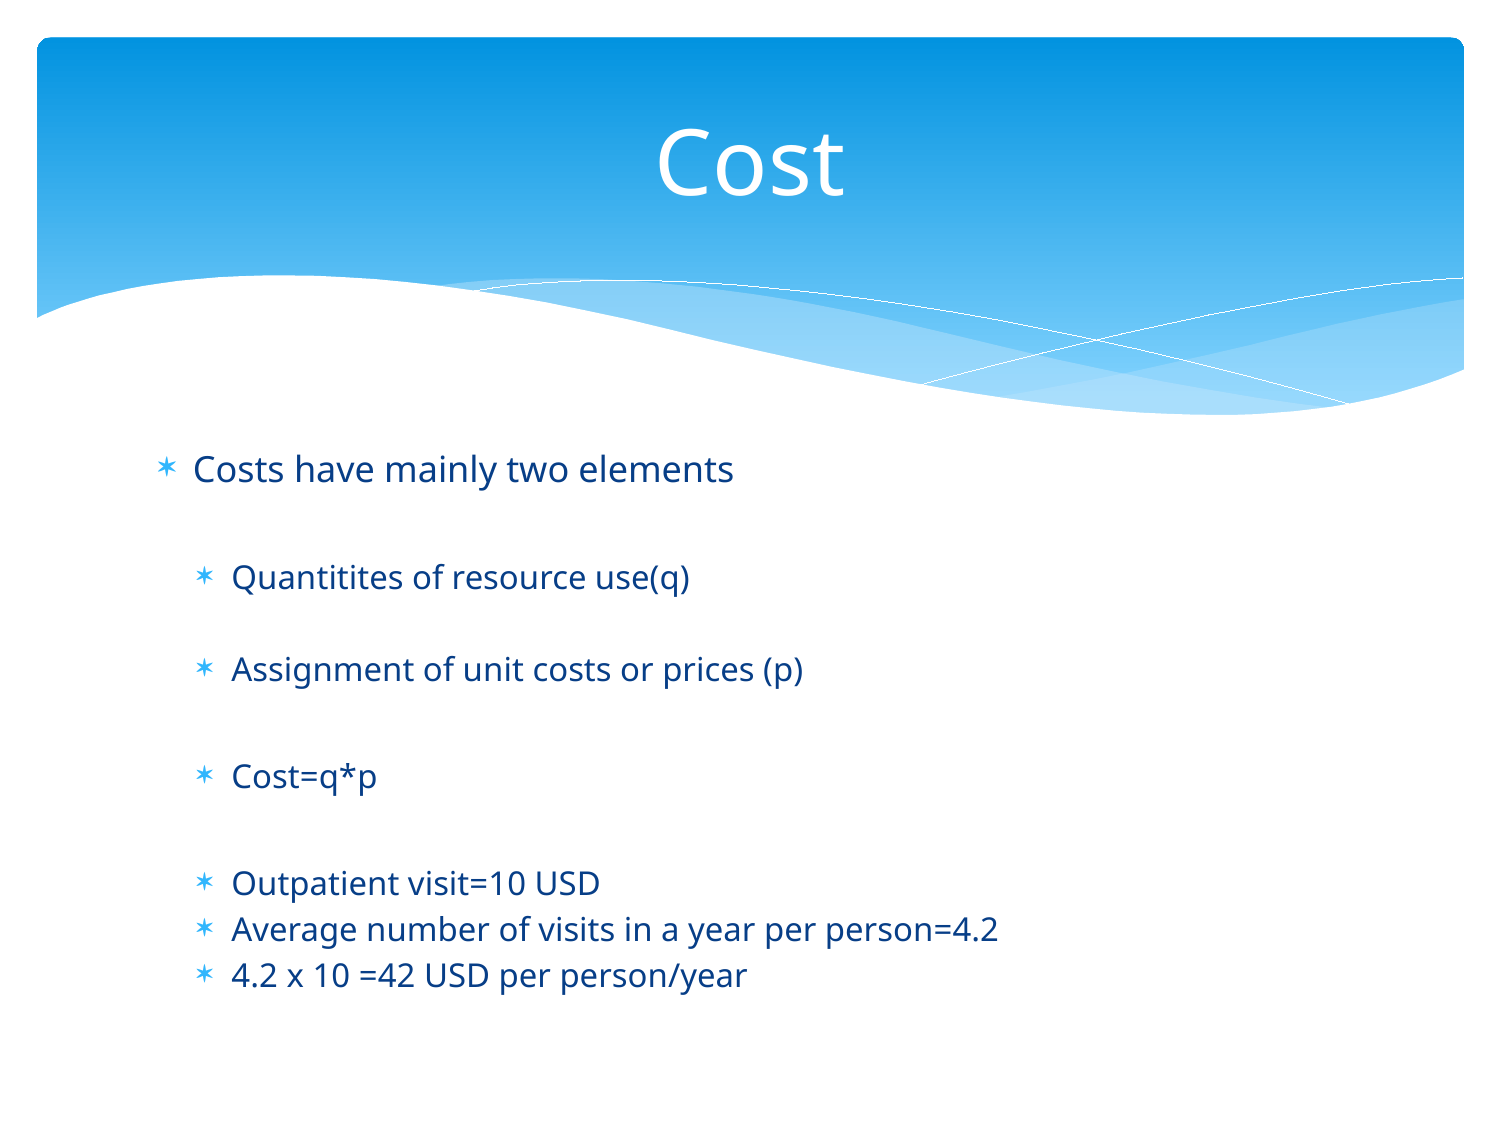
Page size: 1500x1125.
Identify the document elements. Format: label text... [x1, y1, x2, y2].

title Cost [75, 55, 1425, 261]
list Costs have mainly two elements Quantitites of resource use(q) Assignment of unit costs or prices (p) Cost=q*p Outpatient visit=10 USD Average number of visits in a year per person=4.2 4.2 x 10 =42 USD per person/year [143, 438, 1359, 1005]
